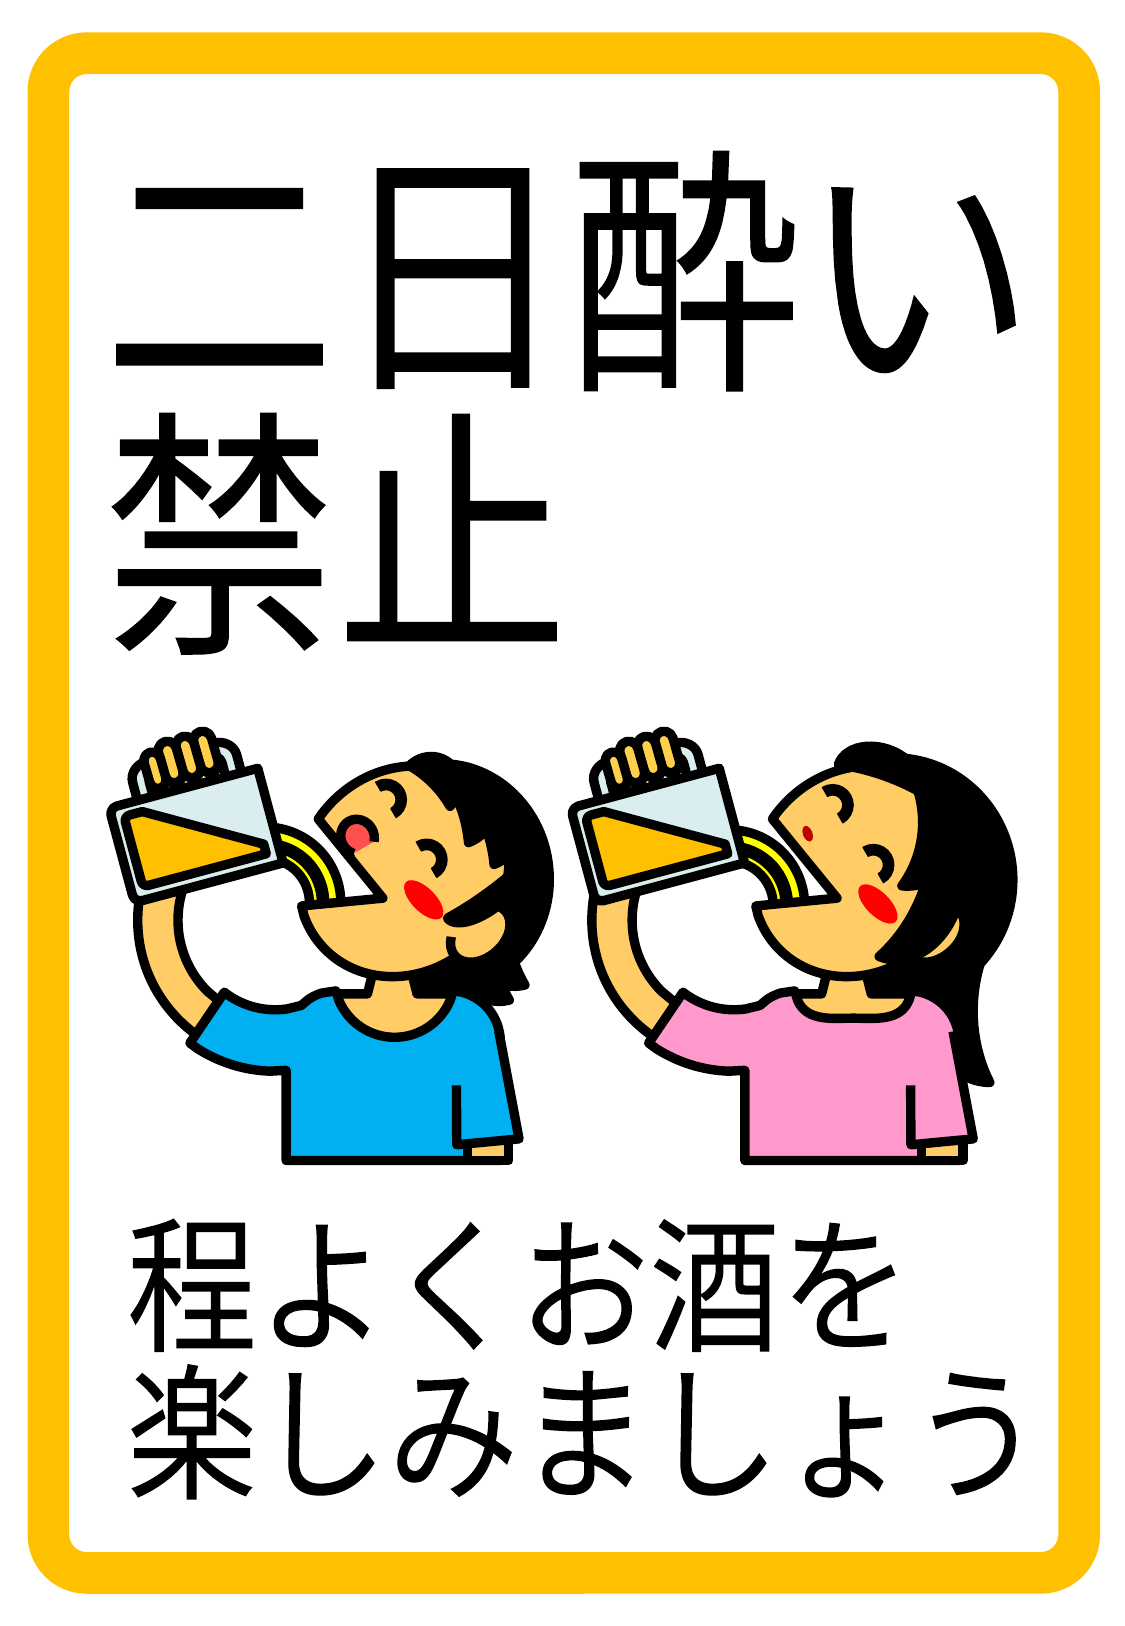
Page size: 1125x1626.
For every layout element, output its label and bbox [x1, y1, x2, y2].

text_box [572, 740, 1013, 1161]
text_box [46, 51, 1082, 1576]
text_box [111, 740, 550, 1161]
